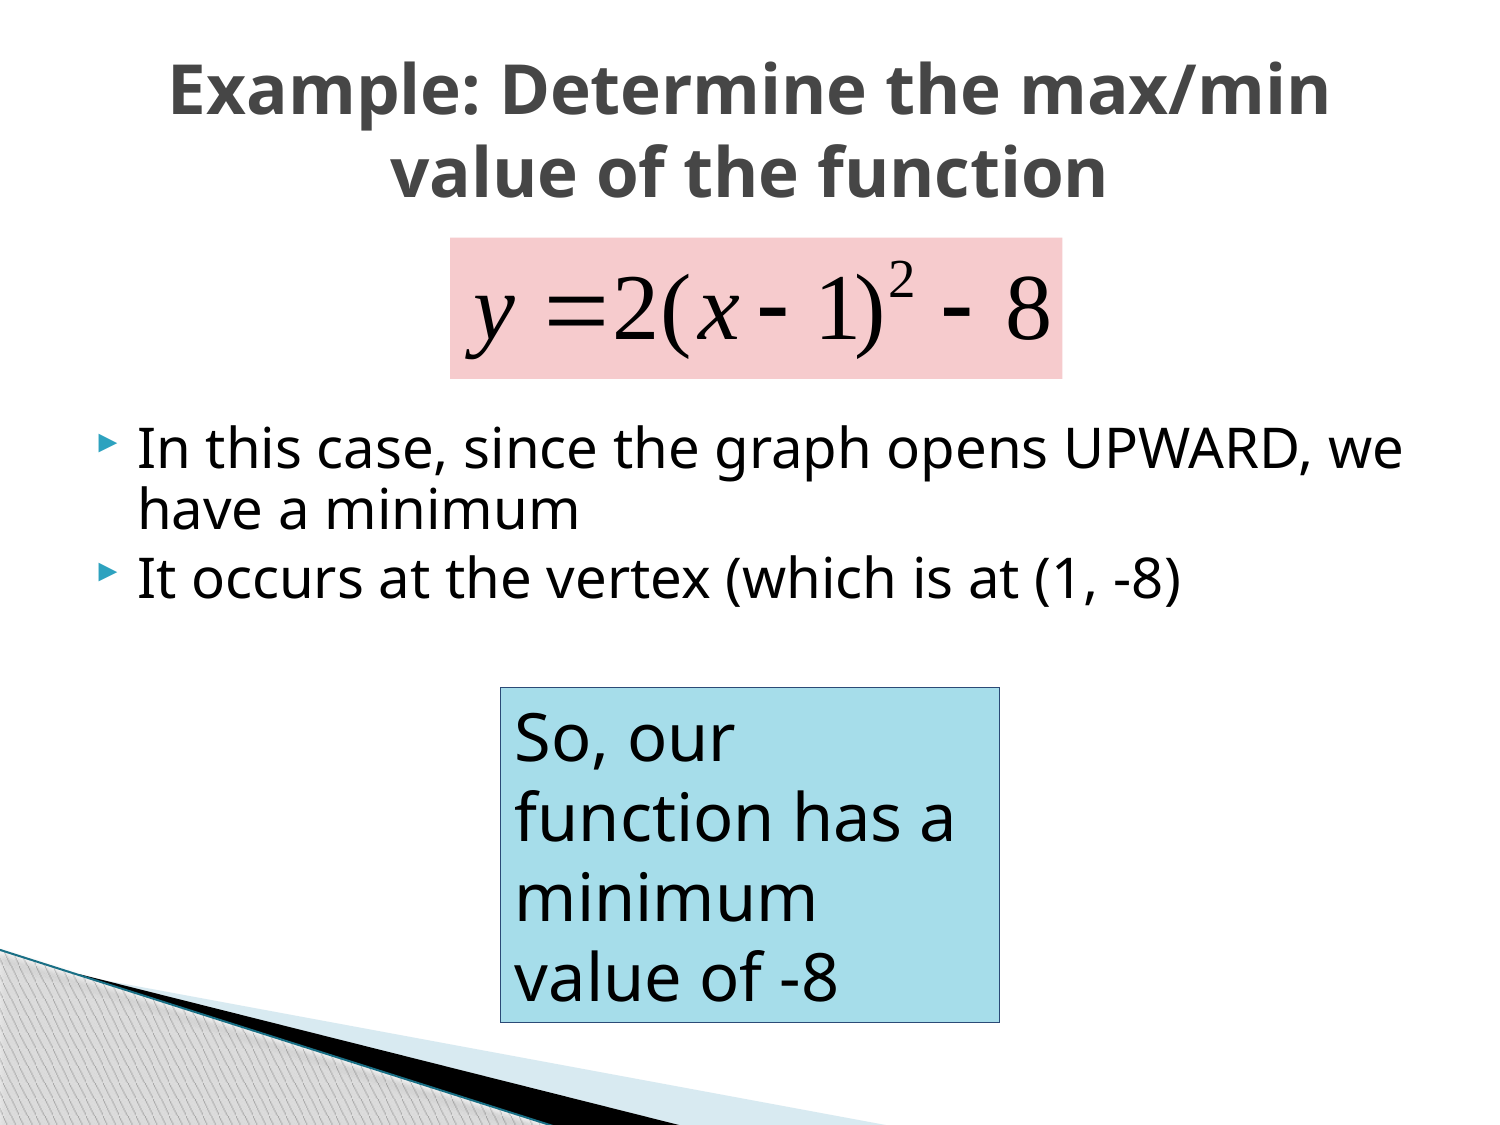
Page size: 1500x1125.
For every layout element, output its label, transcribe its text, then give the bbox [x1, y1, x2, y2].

title Example: Determine the max/min value of the function [62, 37, 1438, 220]
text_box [449, 237, 1063, 380]
list In this case, since the graph opens UPWARD, we have a minimum It occurs at the vertex (which is at (1, -8) [62, 412, 1438, 647]
text_box So, our function has a minimum value of -8 [500, 687, 1000, 1023]
